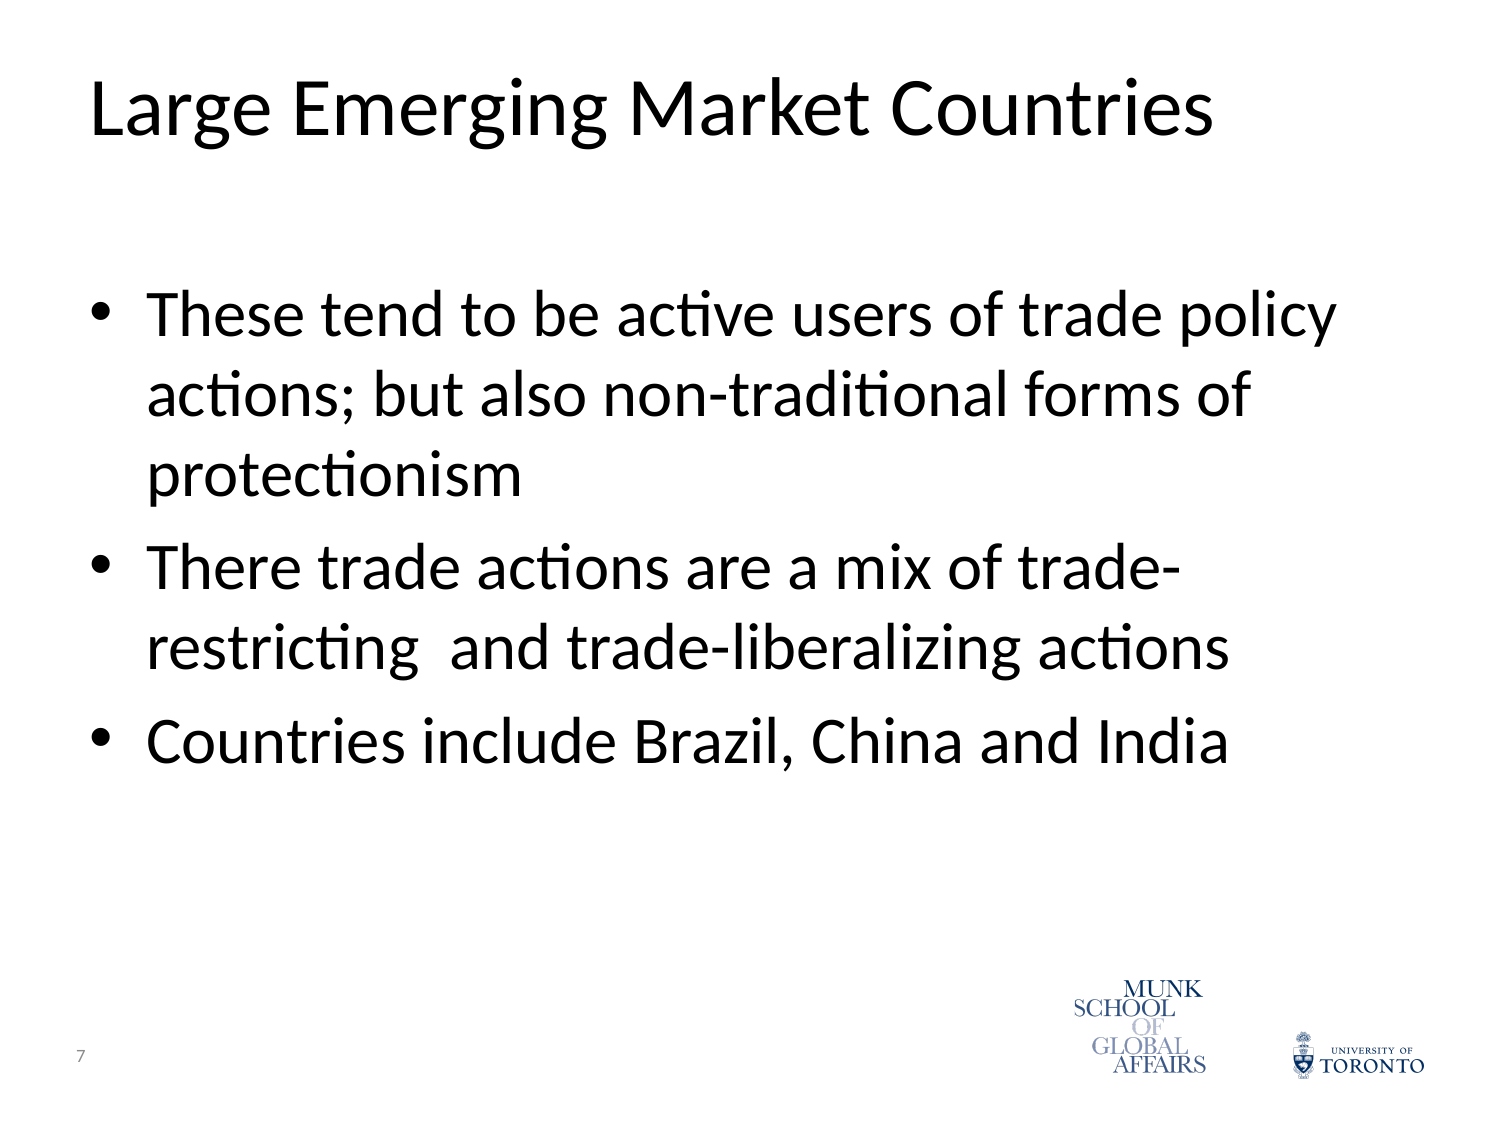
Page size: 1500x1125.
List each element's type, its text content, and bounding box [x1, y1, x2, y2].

title Large Emerging Market Countries [75, 45, 1425, 233]
slide_number 6 [61, 1025, 412, 1086]
list These tend to be active users of trade policy actions; but also non-traditional forms of protectionism There trade actions are a mix of trade-restricting and trade-liberalizing actions Countries include Brazil, China and India [75, 262, 1425, 980]
